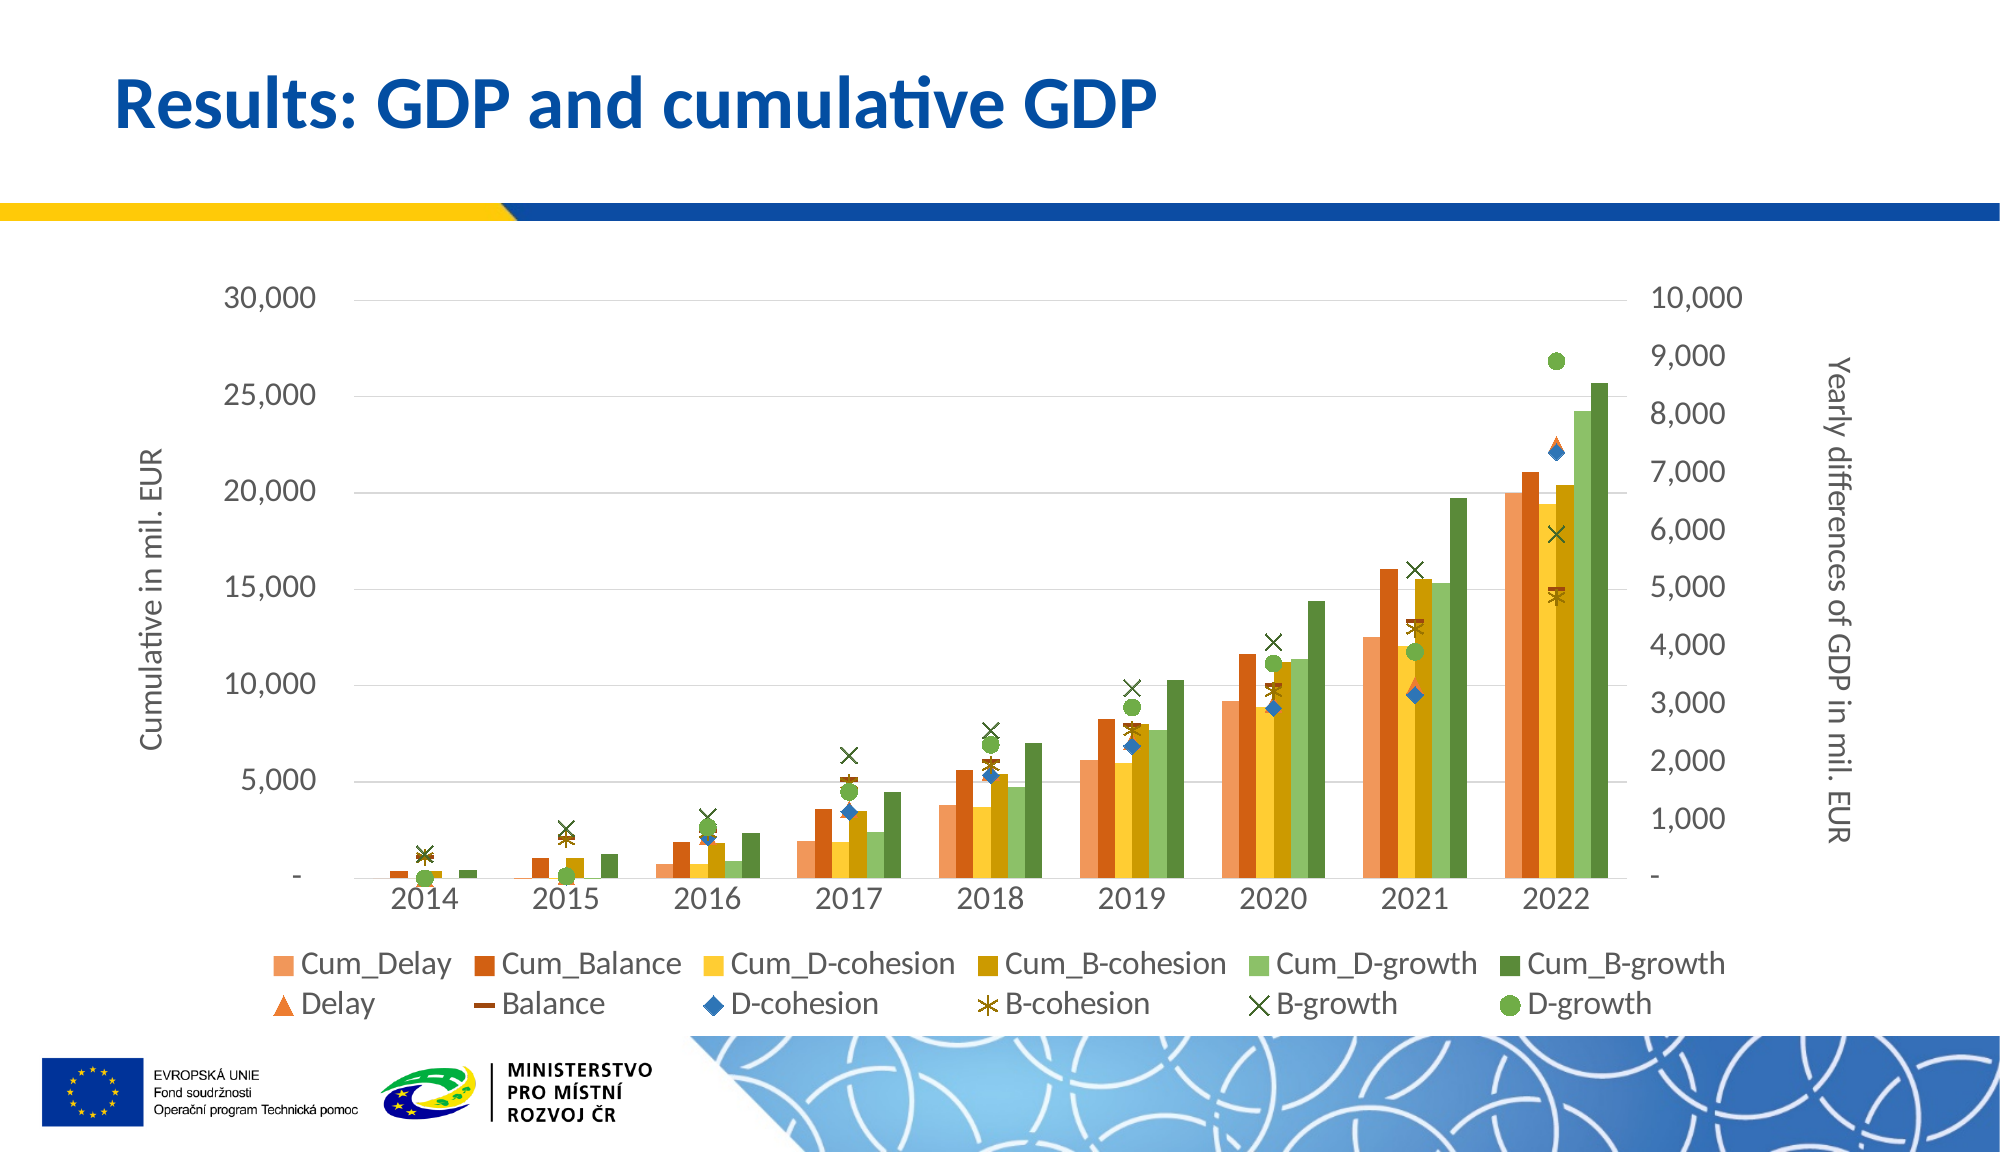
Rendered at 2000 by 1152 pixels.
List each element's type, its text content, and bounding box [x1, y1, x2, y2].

title Results: GDP and cumulative GDP [99, 46, 1900, 198]
picture [19, 1035, 674, 1149]
picture [680, 1036, 2000, 1152]
picture [0, 203, 2000, 221]
chart [99, 268, 1900, 1030]
